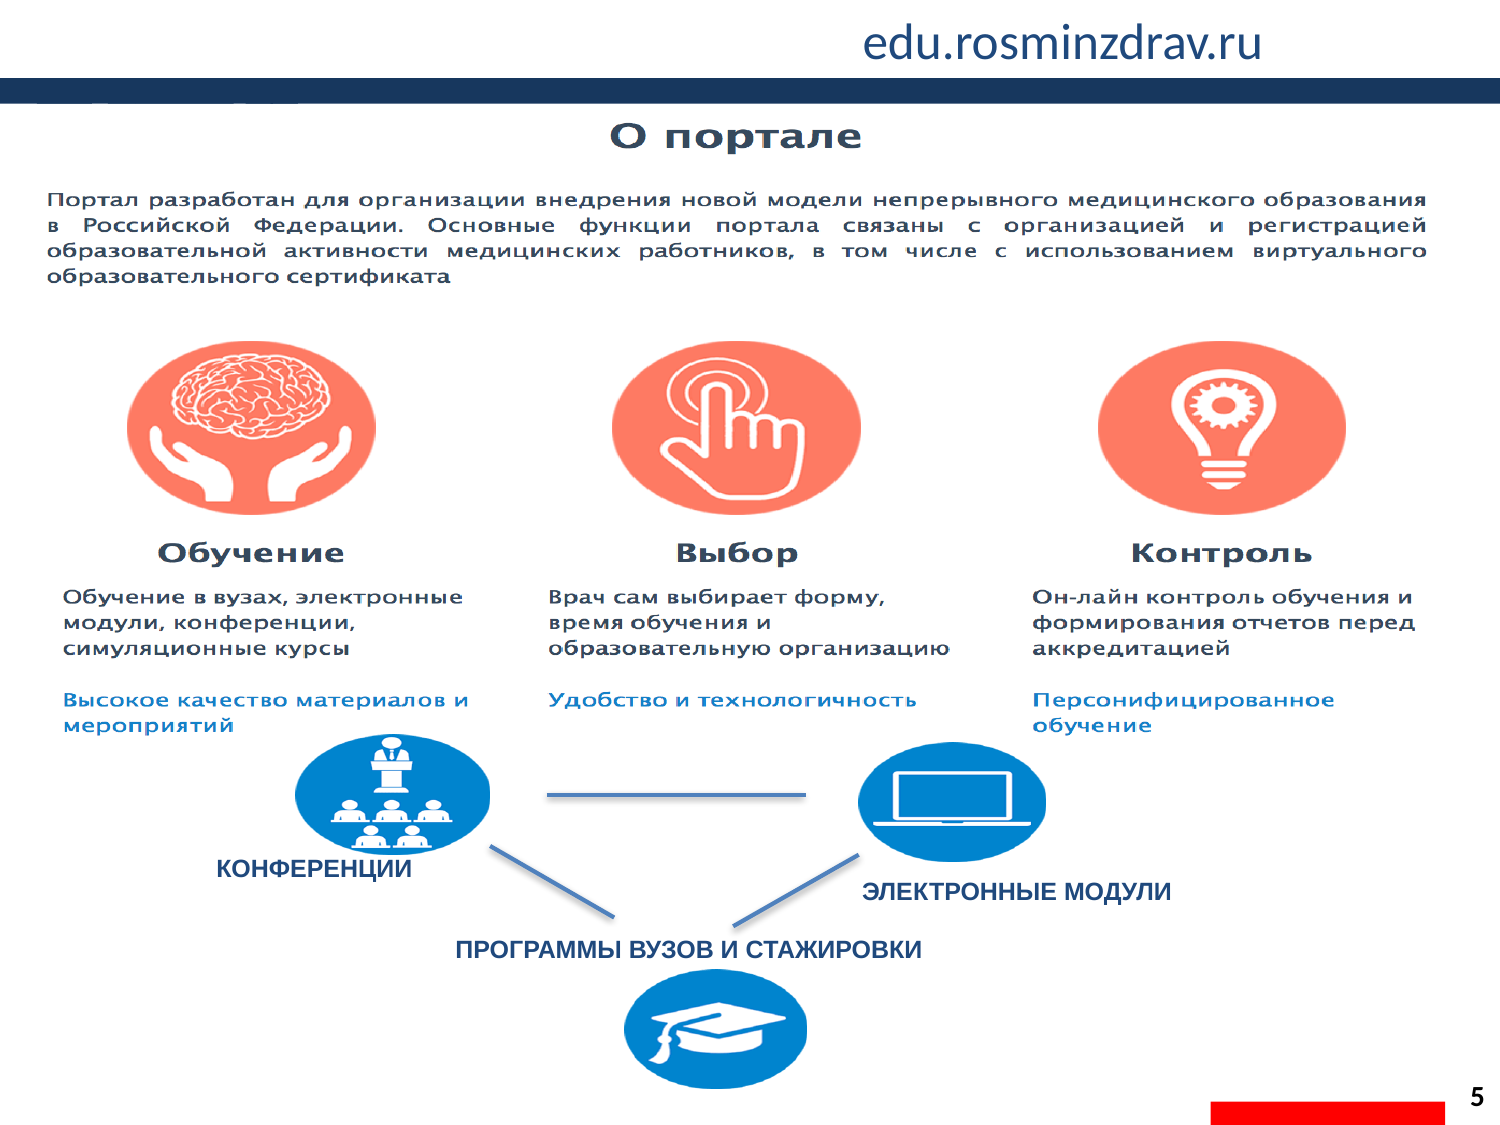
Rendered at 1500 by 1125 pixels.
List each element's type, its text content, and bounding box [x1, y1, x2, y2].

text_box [0, 77, 1500, 104]
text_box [102, 734, 1228, 1090]
slide_number 5 [1403, 1065, 1500, 1125]
picture [17, 106, 1481, 743]
text_box [1210, 1101, 1403, 1125]
title edu.rosminzdrav.ru [702, 0, 1424, 76]
